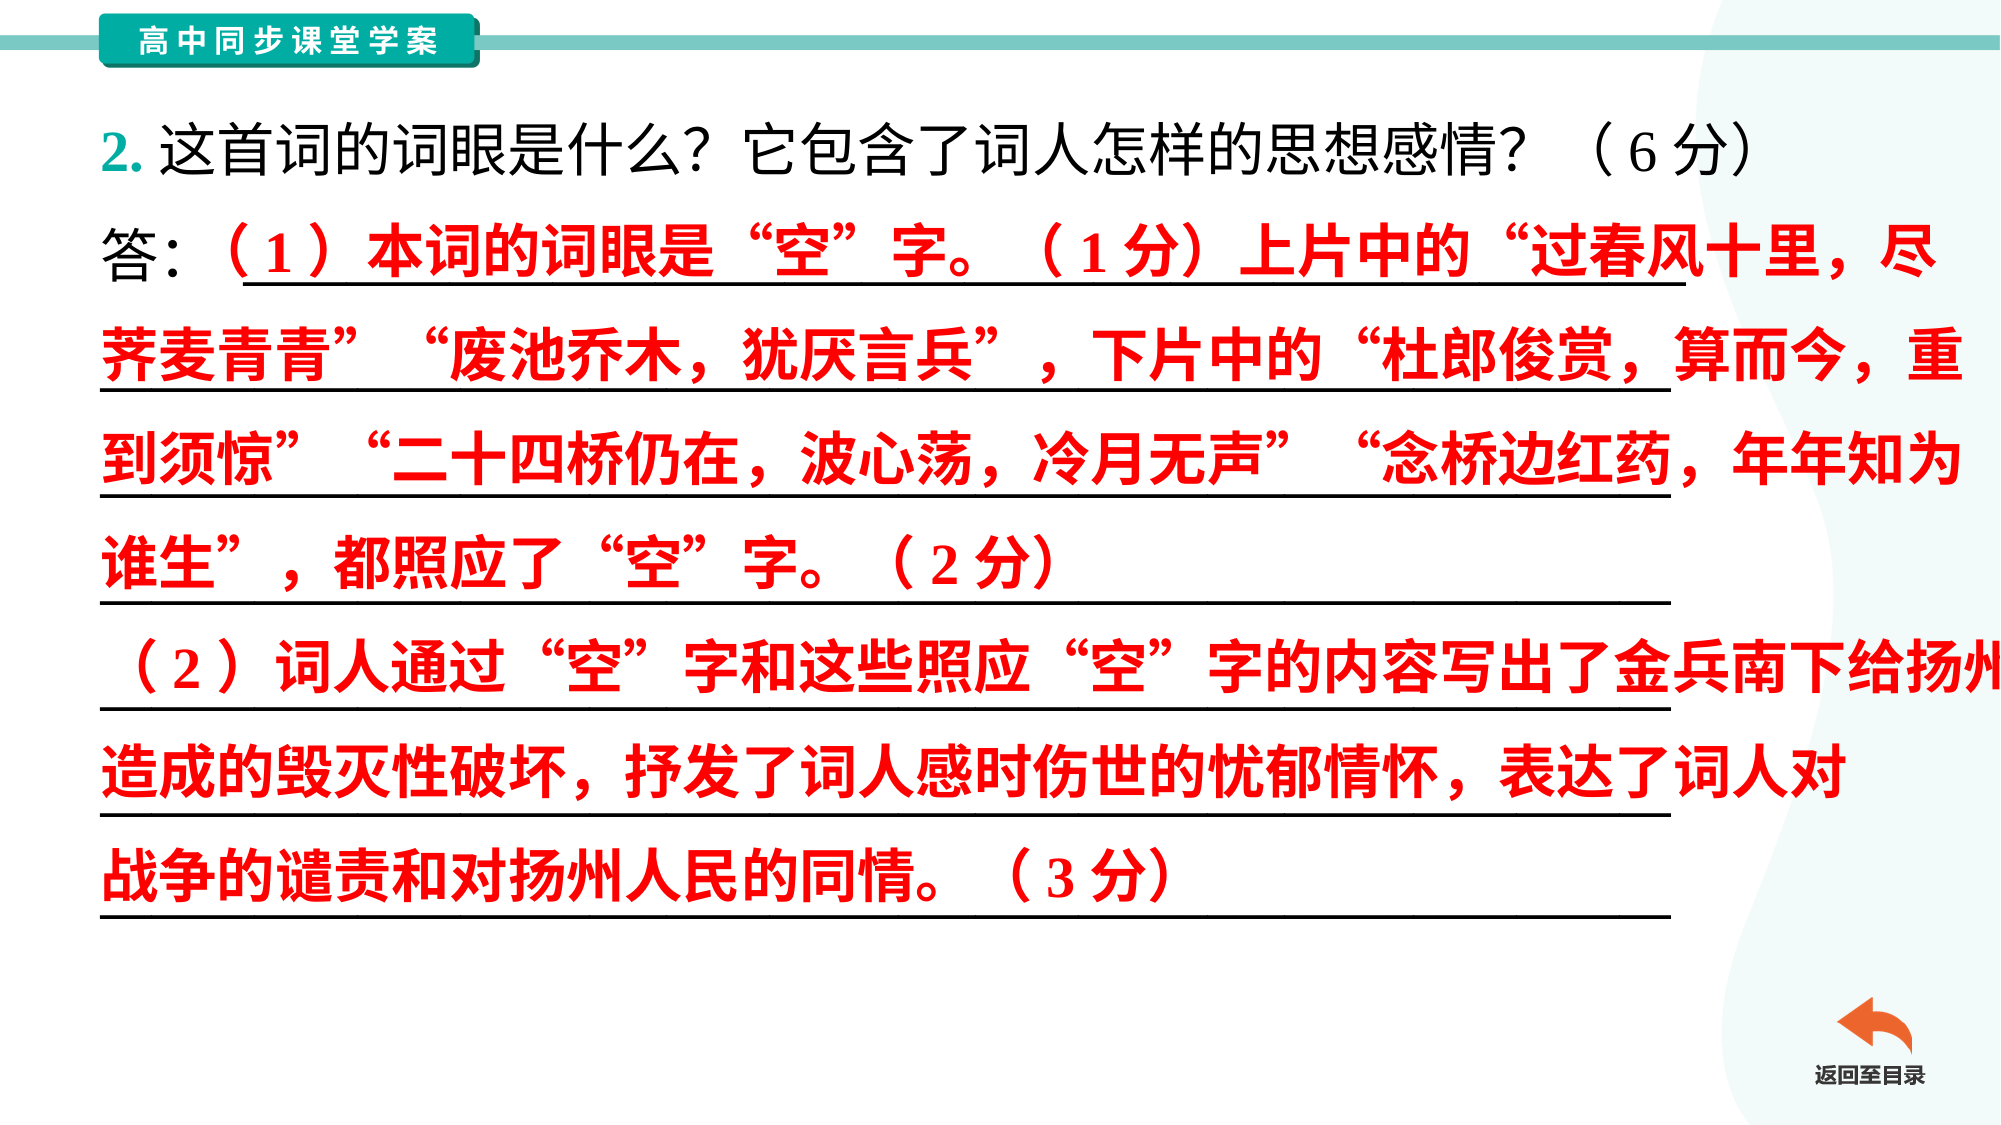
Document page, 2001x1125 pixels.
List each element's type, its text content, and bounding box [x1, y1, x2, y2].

text_box 2.这首词的词眼是什么？它包含了词人怎样的思想感情？（6分） 答： ________________________________________________________ _____________________________________________________________ _____________________________________________________________ _____________________________________________________________ _____________________________________________________________ _____________________________________________________________ _____________________________________________________________ [100, 76, 1899, 179]
picture [0, 0, 2000, 1125]
text_box （1）本词的词眼是“空”字。（1分）上片中的“过春风十里，尽 荠麦青青”“废池乔木，犹厌言兵”，下片中的“杜郎俊赏，算而今，重 到须惊”“二十四桥仍在，波心荡，冷月无声”“念桥边红药，年年知为 谁生”，都照应了“空”字。（2分） （2）词人通过“空”字和这些照应“空”字的内容写出了金兵南下给扬州 造成的毁灭性破坏，抒发了词人感时伤世的忧郁情怀，表达了词人对 战争的谴责和对扬州人民的同情。（3分） [100, 179, 1899, 897]
text_box 2.这首词的词眼是什么？它包含了词人怎样的思想感情？（6分） 答： ________________________________________________________ _____________________________________________________________ _____________________________________________________________ _____________________________________________________________ _____________________________________________________________ _____________________________________________________________ _____________________________________________________________ [100, 897, 1899, 907]
